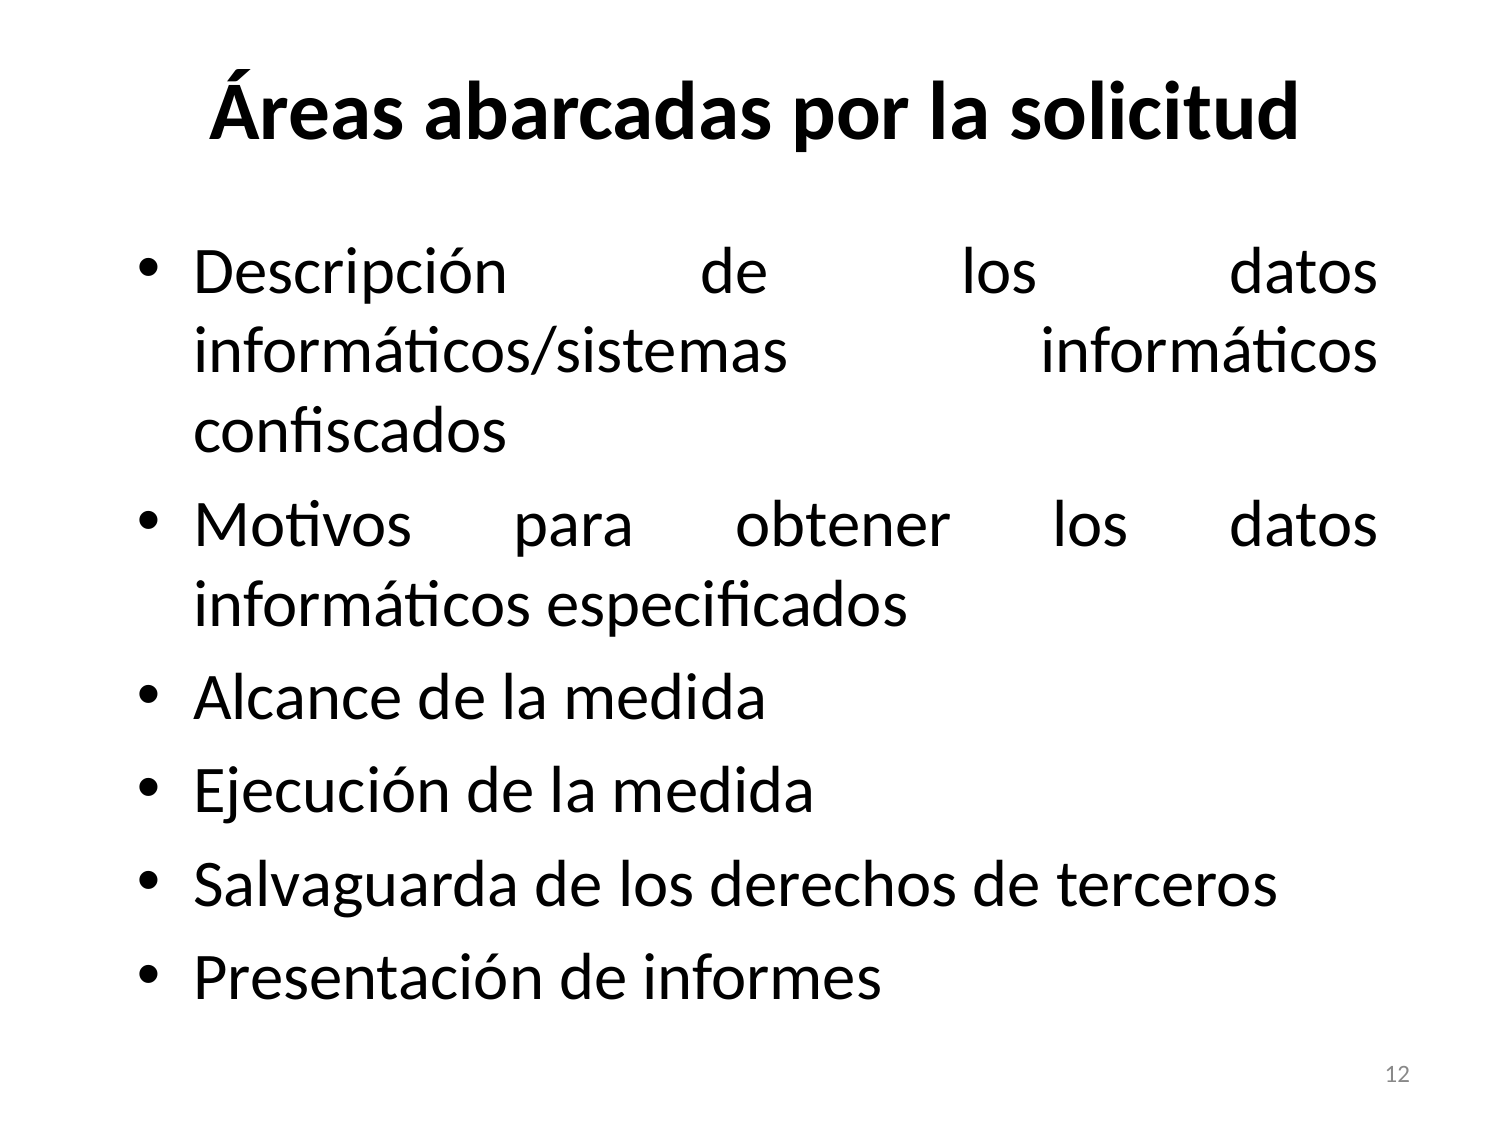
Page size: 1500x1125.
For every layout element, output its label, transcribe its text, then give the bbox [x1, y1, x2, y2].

text_box Descripción de los datos informáticos/sistemas informáticos confiscados Motivos para obtener los datos informáticos especificados Alcance de la medida Ejecución de la medida Salvaguarda de los derechos de terceros Presentación de informes [122, 218, 1394, 1043]
text_box Áreas abarcadas por la solicitud [149, 37, 1353, 189]
slide_number 12 [1074, 1042, 1425, 1103]
